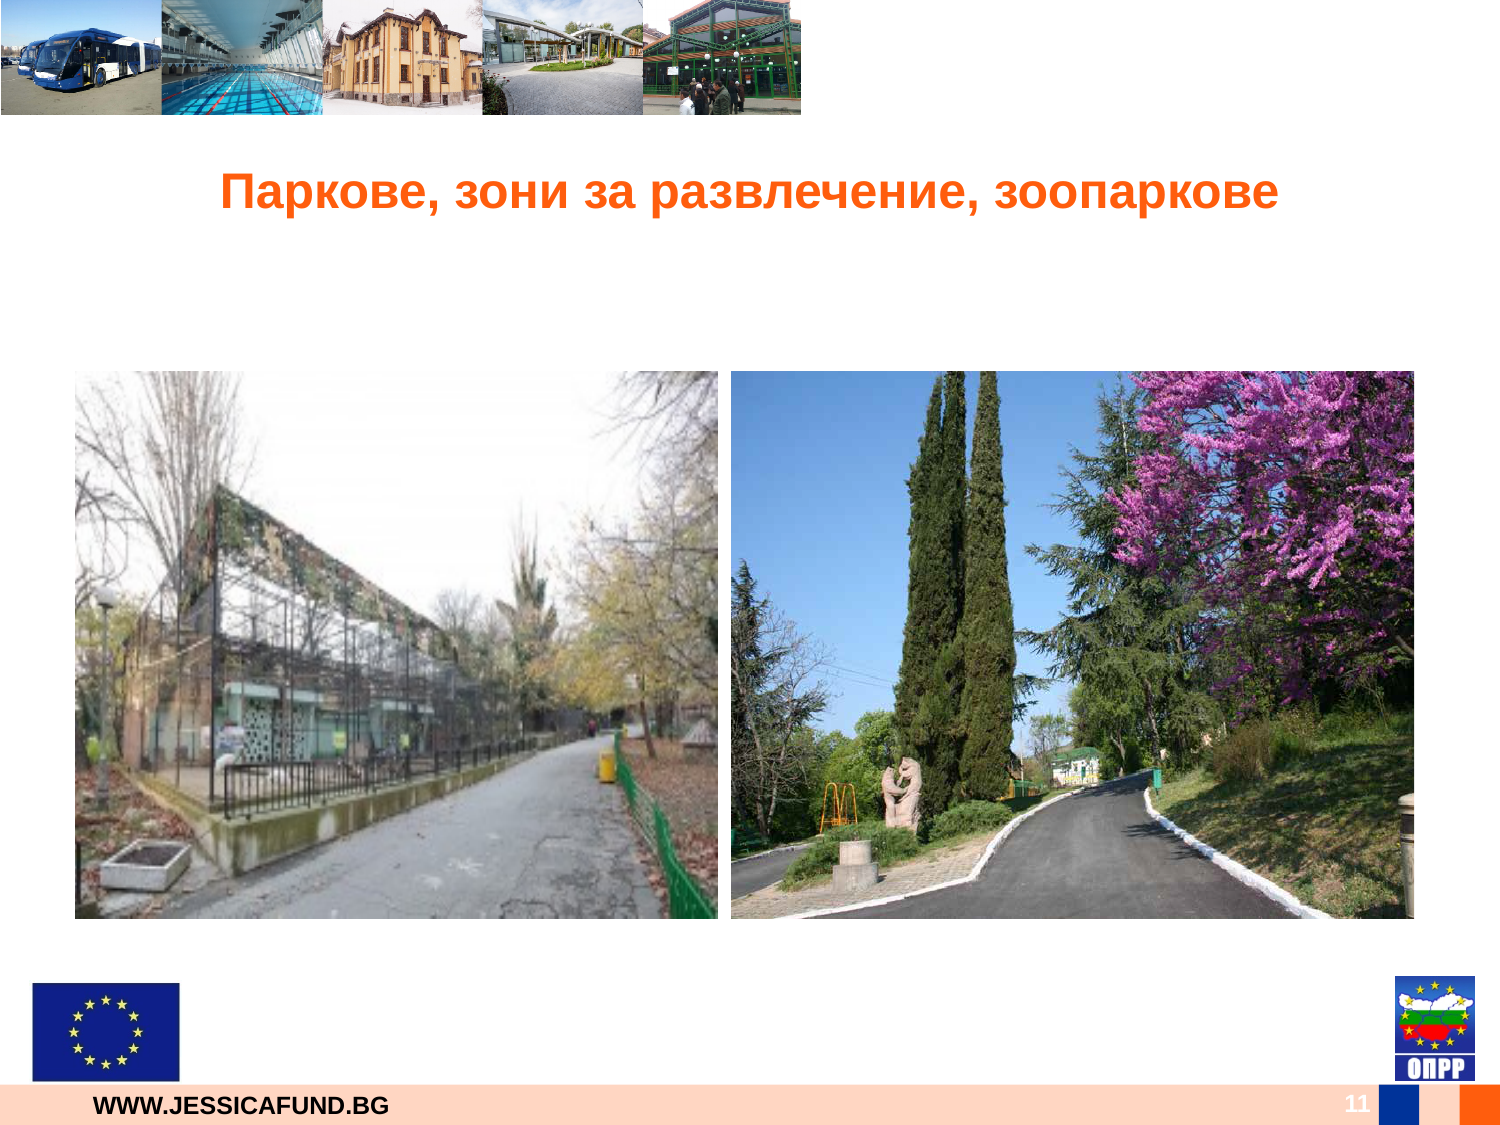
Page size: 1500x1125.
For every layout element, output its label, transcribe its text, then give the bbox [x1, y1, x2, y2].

title Паркове, зони за развлечение, зоопаркове [74, 144, 1426, 233]
picture [0, 0, 801, 115]
picture [1395, 976, 1475, 1081]
picture [730, 371, 1415, 919]
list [74, 371, 719, 919]
picture [29, 980, 182, 1084]
